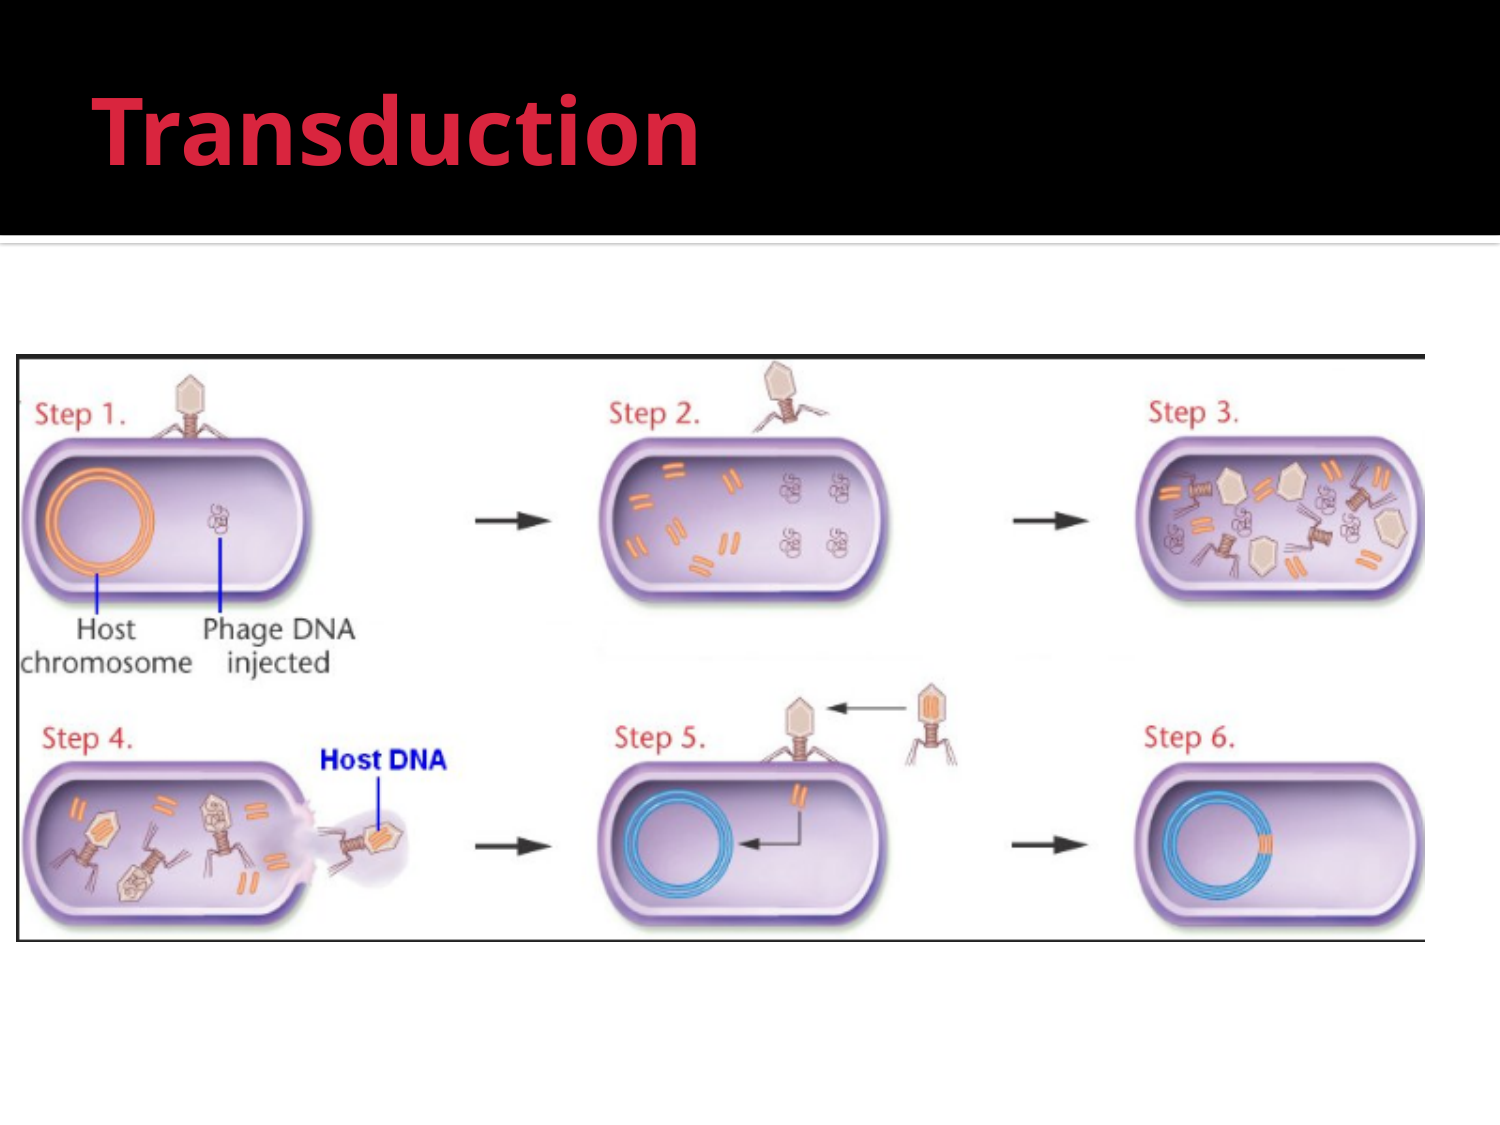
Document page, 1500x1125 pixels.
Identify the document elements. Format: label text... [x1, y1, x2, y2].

picture [16, 354, 1425, 942]
title Transduction [75, 25, 1425, 231]
